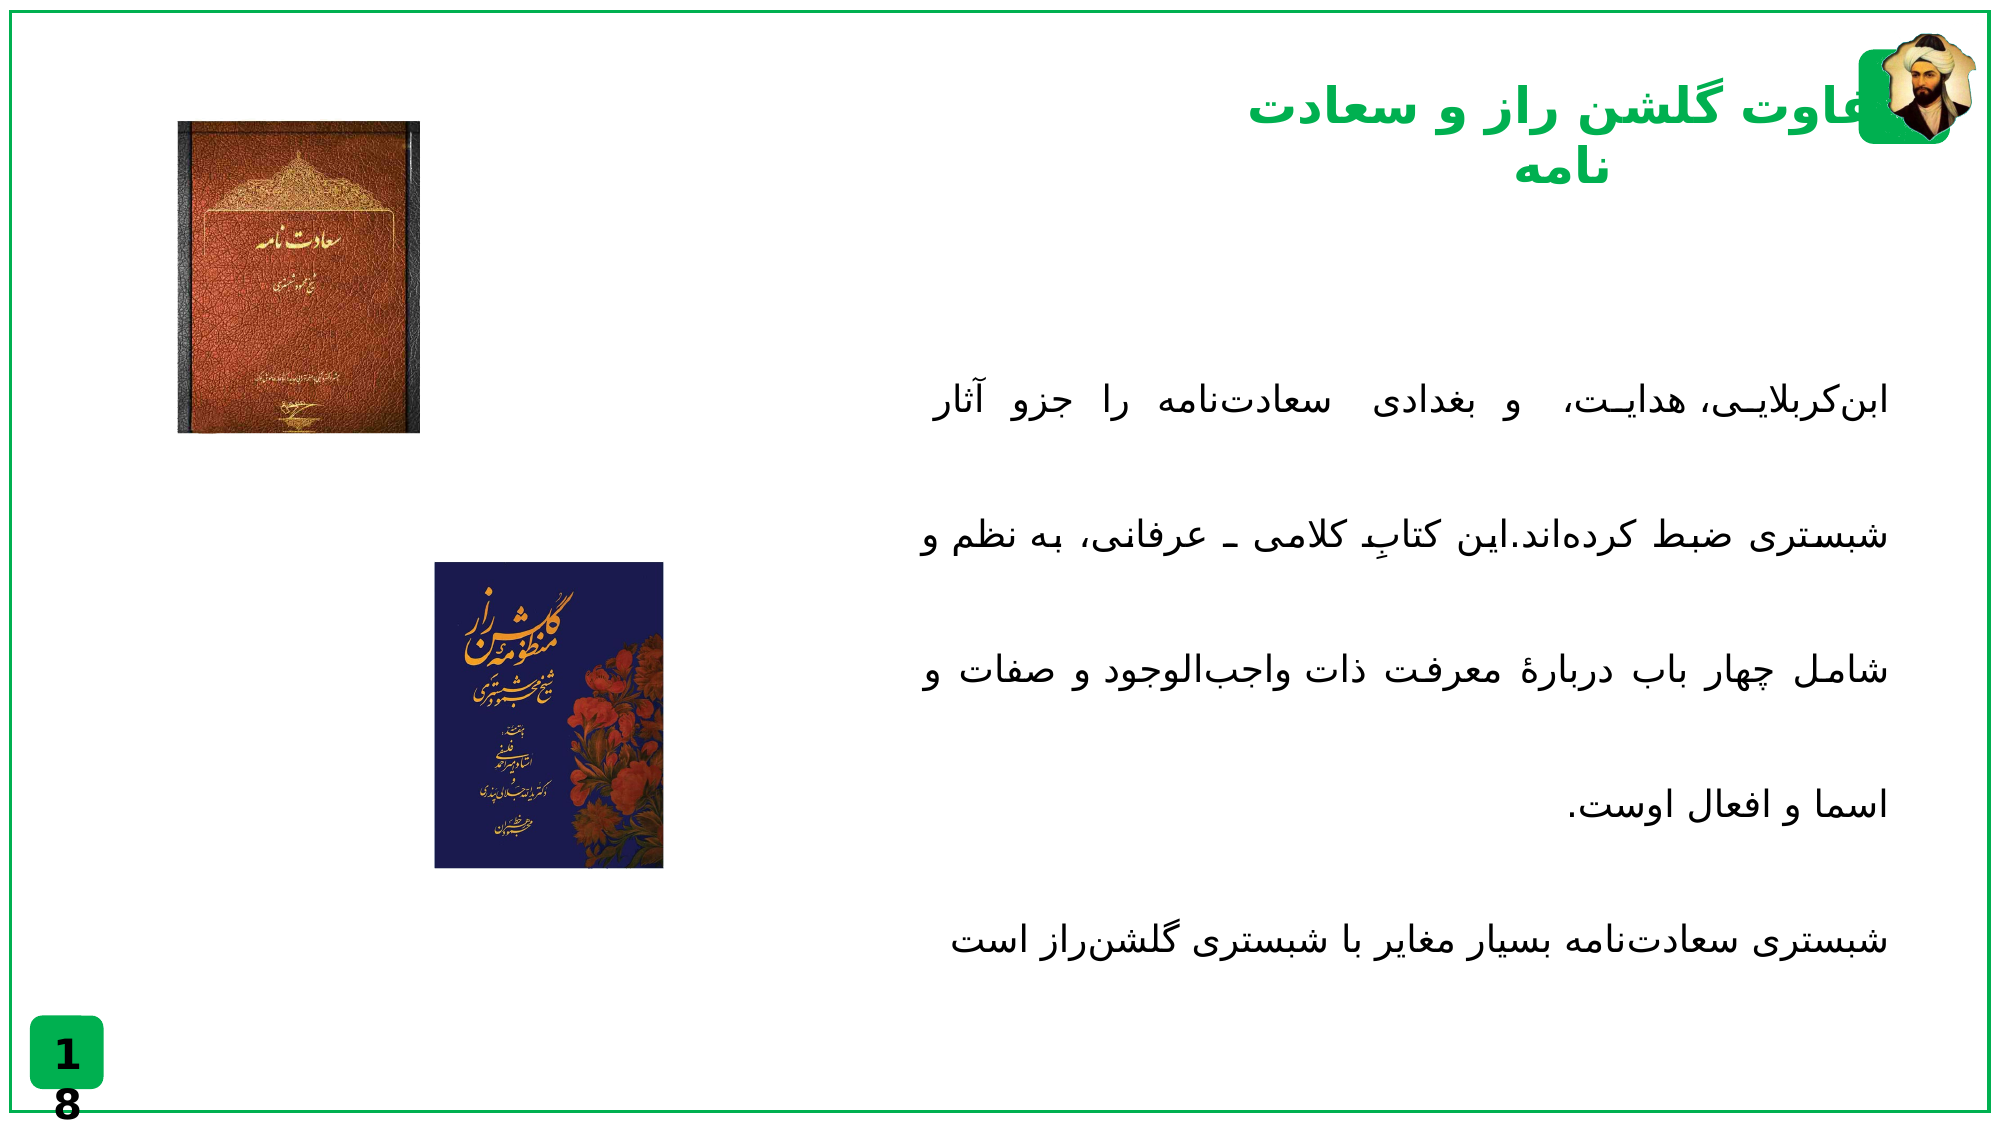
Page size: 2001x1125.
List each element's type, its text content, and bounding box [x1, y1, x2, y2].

picture [259, 520, 838, 910]
picture [1876, 23, 1989, 158]
text_box تفاوت گلشن راز و سعادت نامه [1205, 66, 1921, 202]
text_box 18 [30, 1020, 106, 1125]
picture [30, 104, 567, 450]
text_box ابن‌کربلایی، هدایت، و بغدادی سعادت‌نامه را جزو آثار شبستری ضبط کرده‌اند.این کتابِ کلامی ـ عرفانی، به نظم و شامل چهار باب دربارۀ معرفت ذات واجب‌الوجود و صفات و اسما و افعال اوست. شبستری سعادت‌نامه بسیار مغایر با شبستری گلشن‌راز است [903, 277, 1905, 1102]
